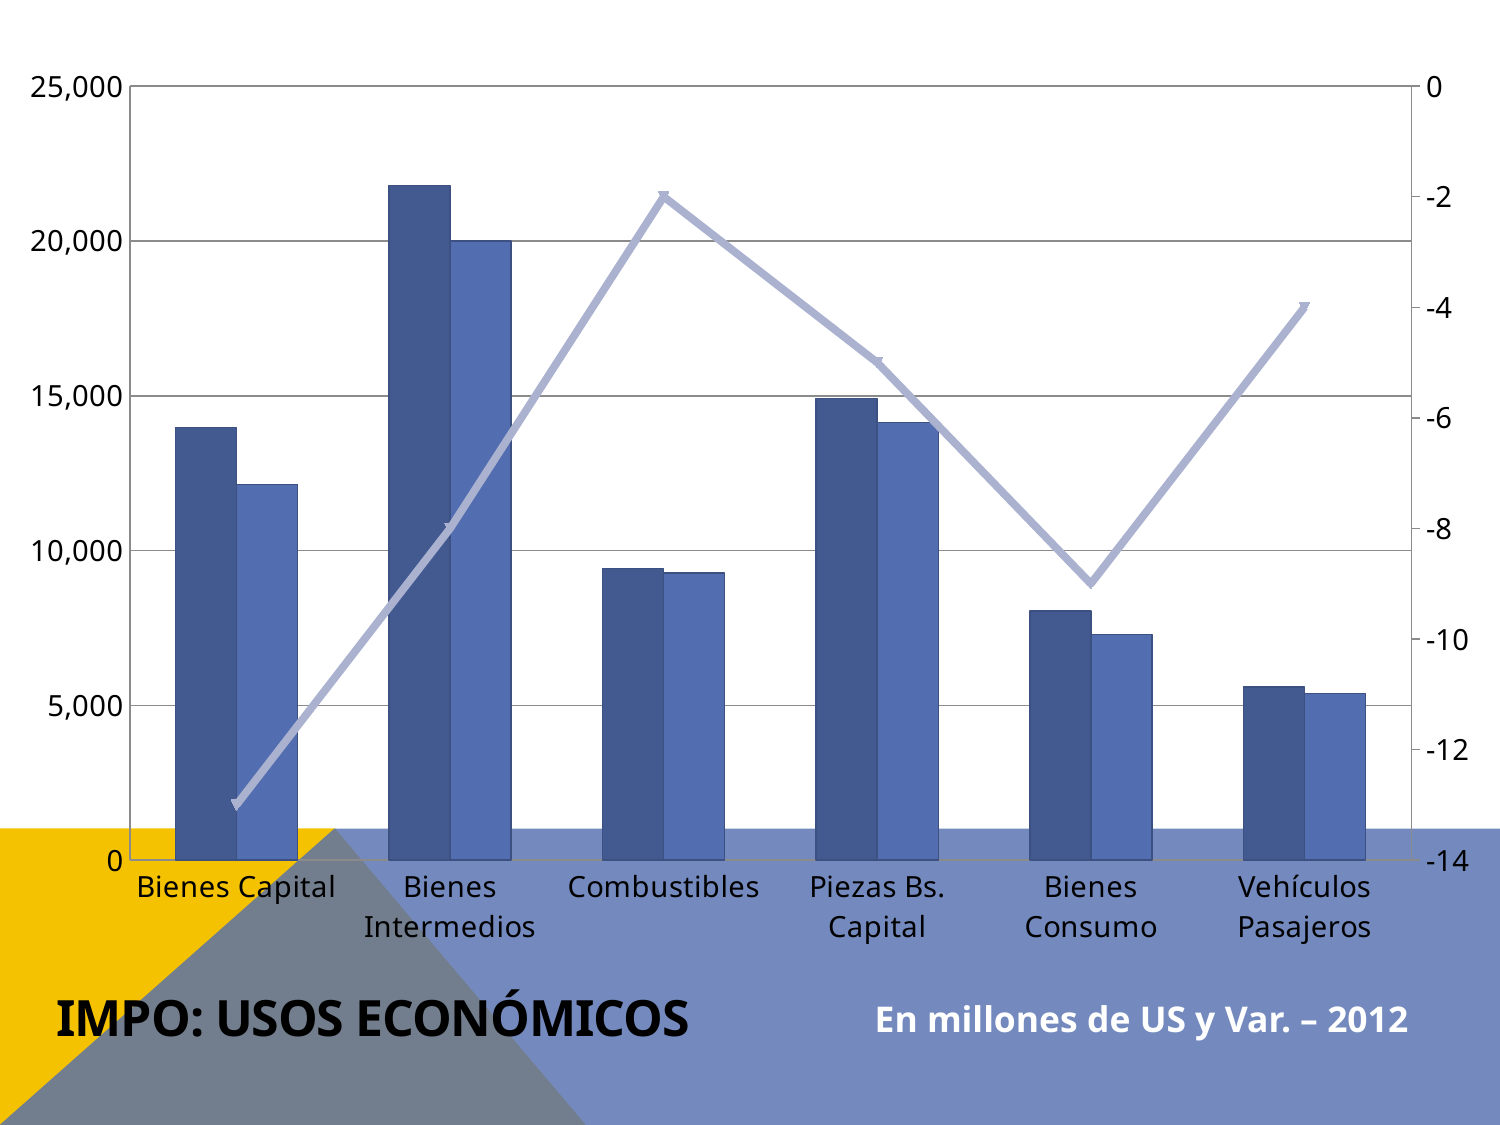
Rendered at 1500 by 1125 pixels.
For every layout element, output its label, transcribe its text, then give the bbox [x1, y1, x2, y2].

title Impo: Usos Económicos [41, 974, 833, 1083]
text_box En millones de US y Var. – 2012 [667, 974, 1424, 1071]
chart [0, 47, 1500, 967]
